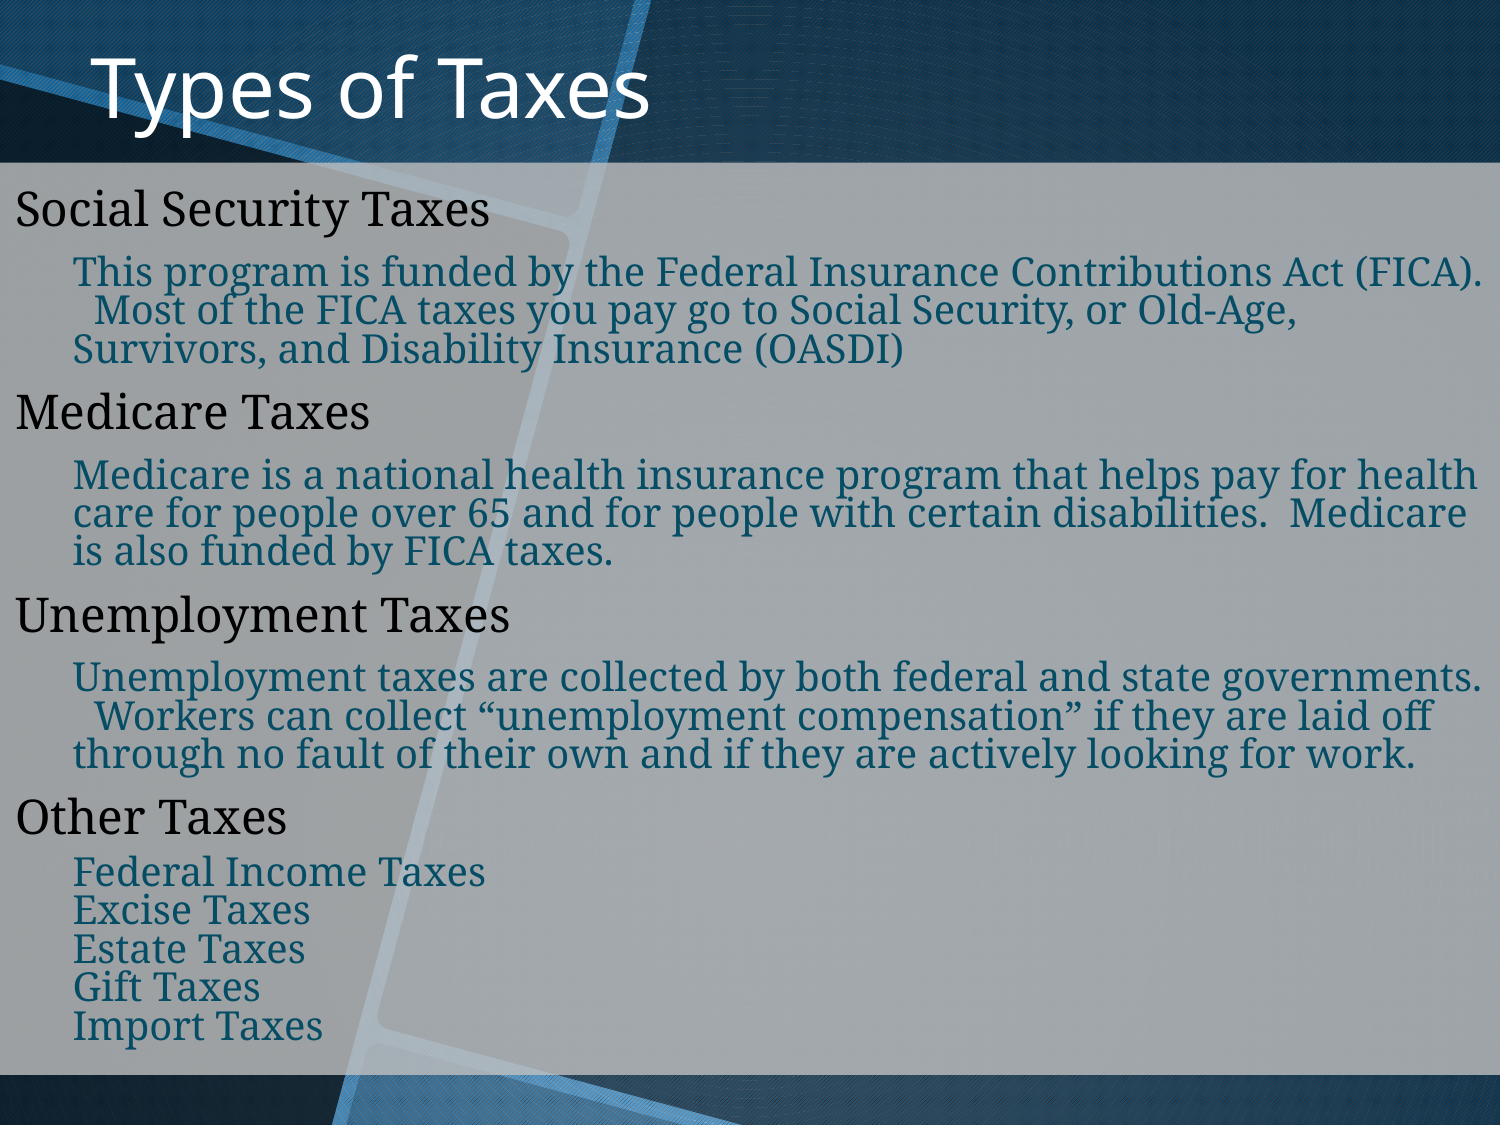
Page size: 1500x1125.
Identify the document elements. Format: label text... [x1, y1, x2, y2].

title Types of Taxes [75, 24, 1425, 143]
list Social Security Taxes This program is funded by the Federal Insurance Contributions Act (FICA). Most of the FICA taxes you pay go to Social Security, or Old-Age, Survivors, and Disability Insurance (OASDI) Medicare Taxes Medicare is a national health insurance program that helps pay for health care for people over 65 and for people with certain disabilities. Medicare is also funded by FICA taxes. Unemployment Taxes Unemployment taxes are collected by both federal and state governments. Workers can collect “unemployment compensation” if they are laid off through no fault of their own and if they are actively looking for work. Other Taxes Federal Income Taxes Excise Taxes Estate Taxes Gift Taxes Import Taxes [0, 162, 1500, 1075]
